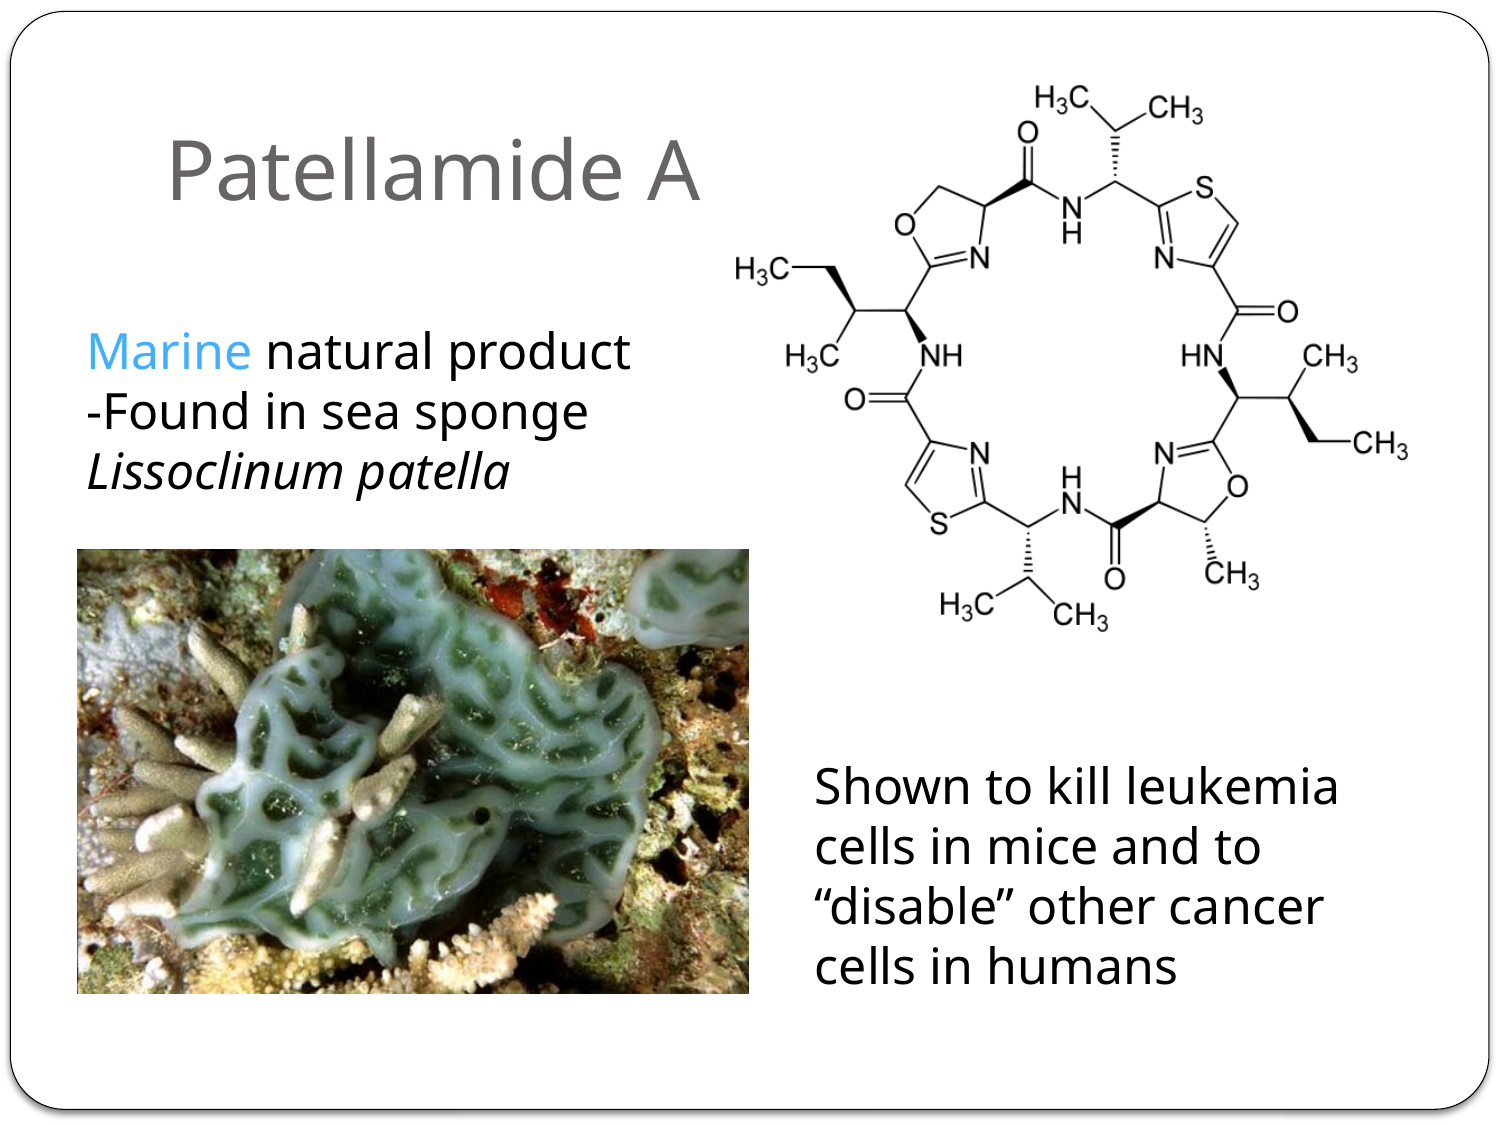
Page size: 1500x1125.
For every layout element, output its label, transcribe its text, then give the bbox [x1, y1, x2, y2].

title Patellamide A [149, 44, 1426, 233]
picture [77, 74, 1419, 995]
text_box Marine natural product -Found in sea sponge Lissoclinum patella [71, 312, 718, 508]
text_box Shown to kill leukemia cells in mice and to “disable” other cancer cells in humans [800, 747, 1450, 1002]
